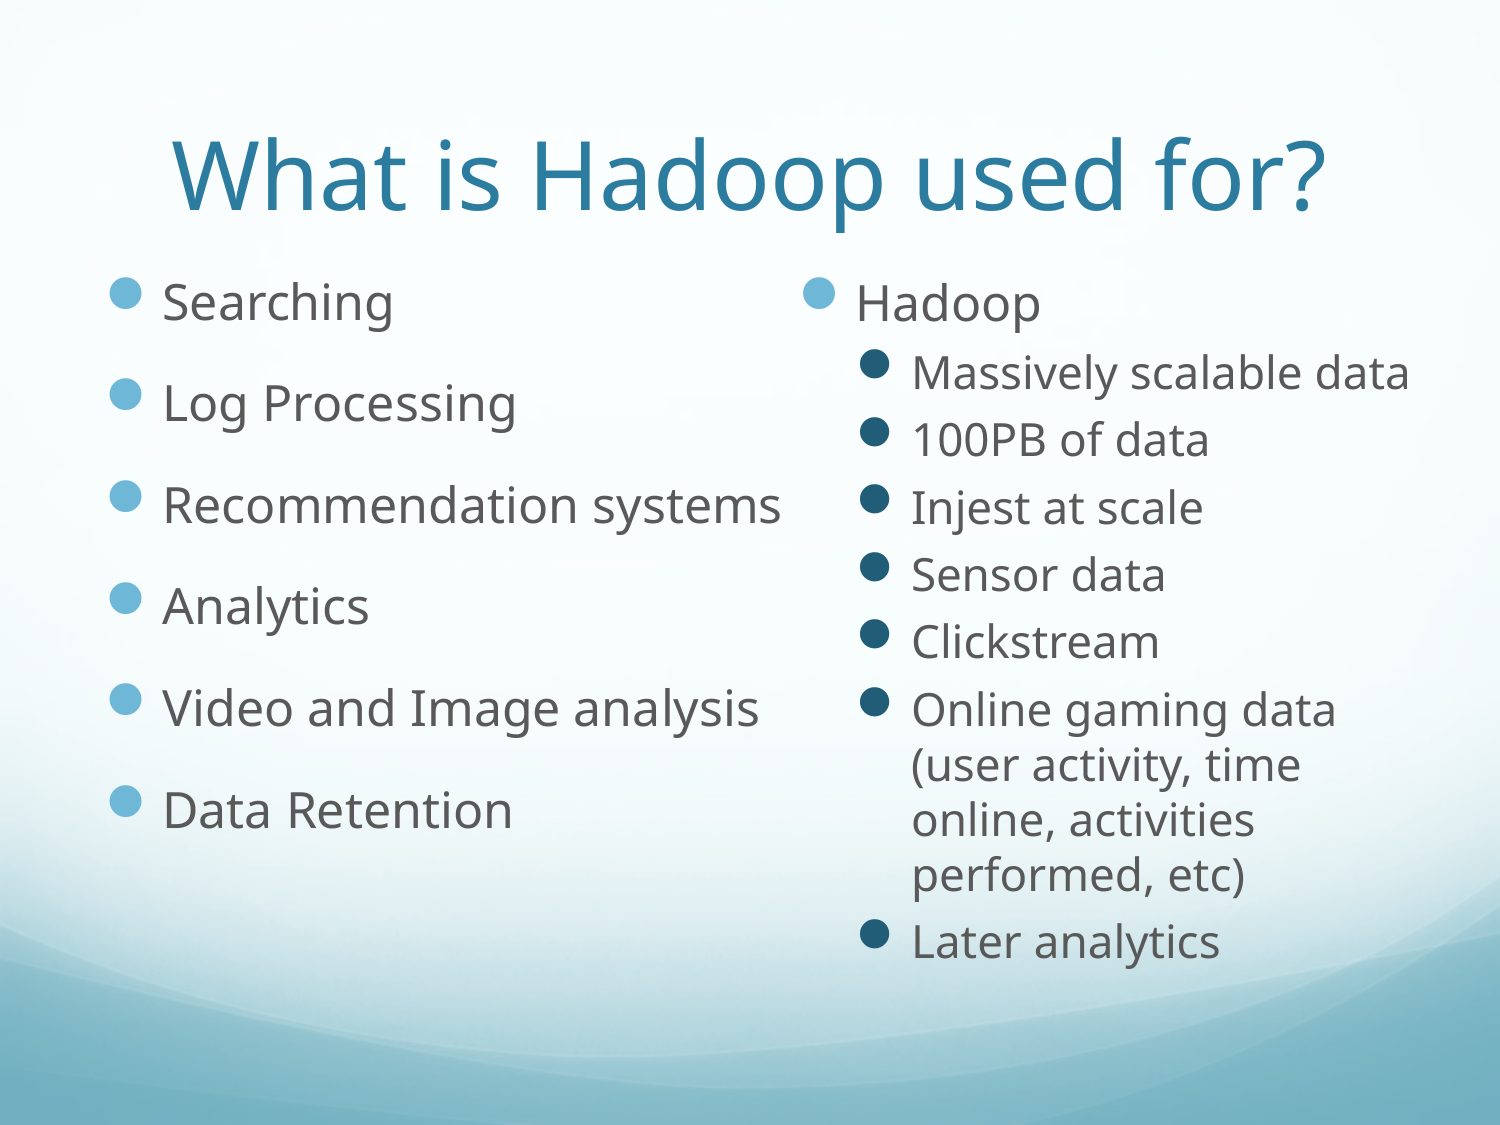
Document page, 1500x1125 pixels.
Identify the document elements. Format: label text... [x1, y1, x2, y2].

text_box Hadoop Massively scalable data 100PB of data Injest at scale Sensor data Clickstream Online gaming data (user activity, time online, activities performed, etc) Later analytics [783, 263, 1444, 976]
title What is Hadoop used for? [90, 17, 1410, 237]
list Searching Log Processing Recommendation systems Analytics Video and Image analysis Data Retention [90, 262, 1410, 975]
